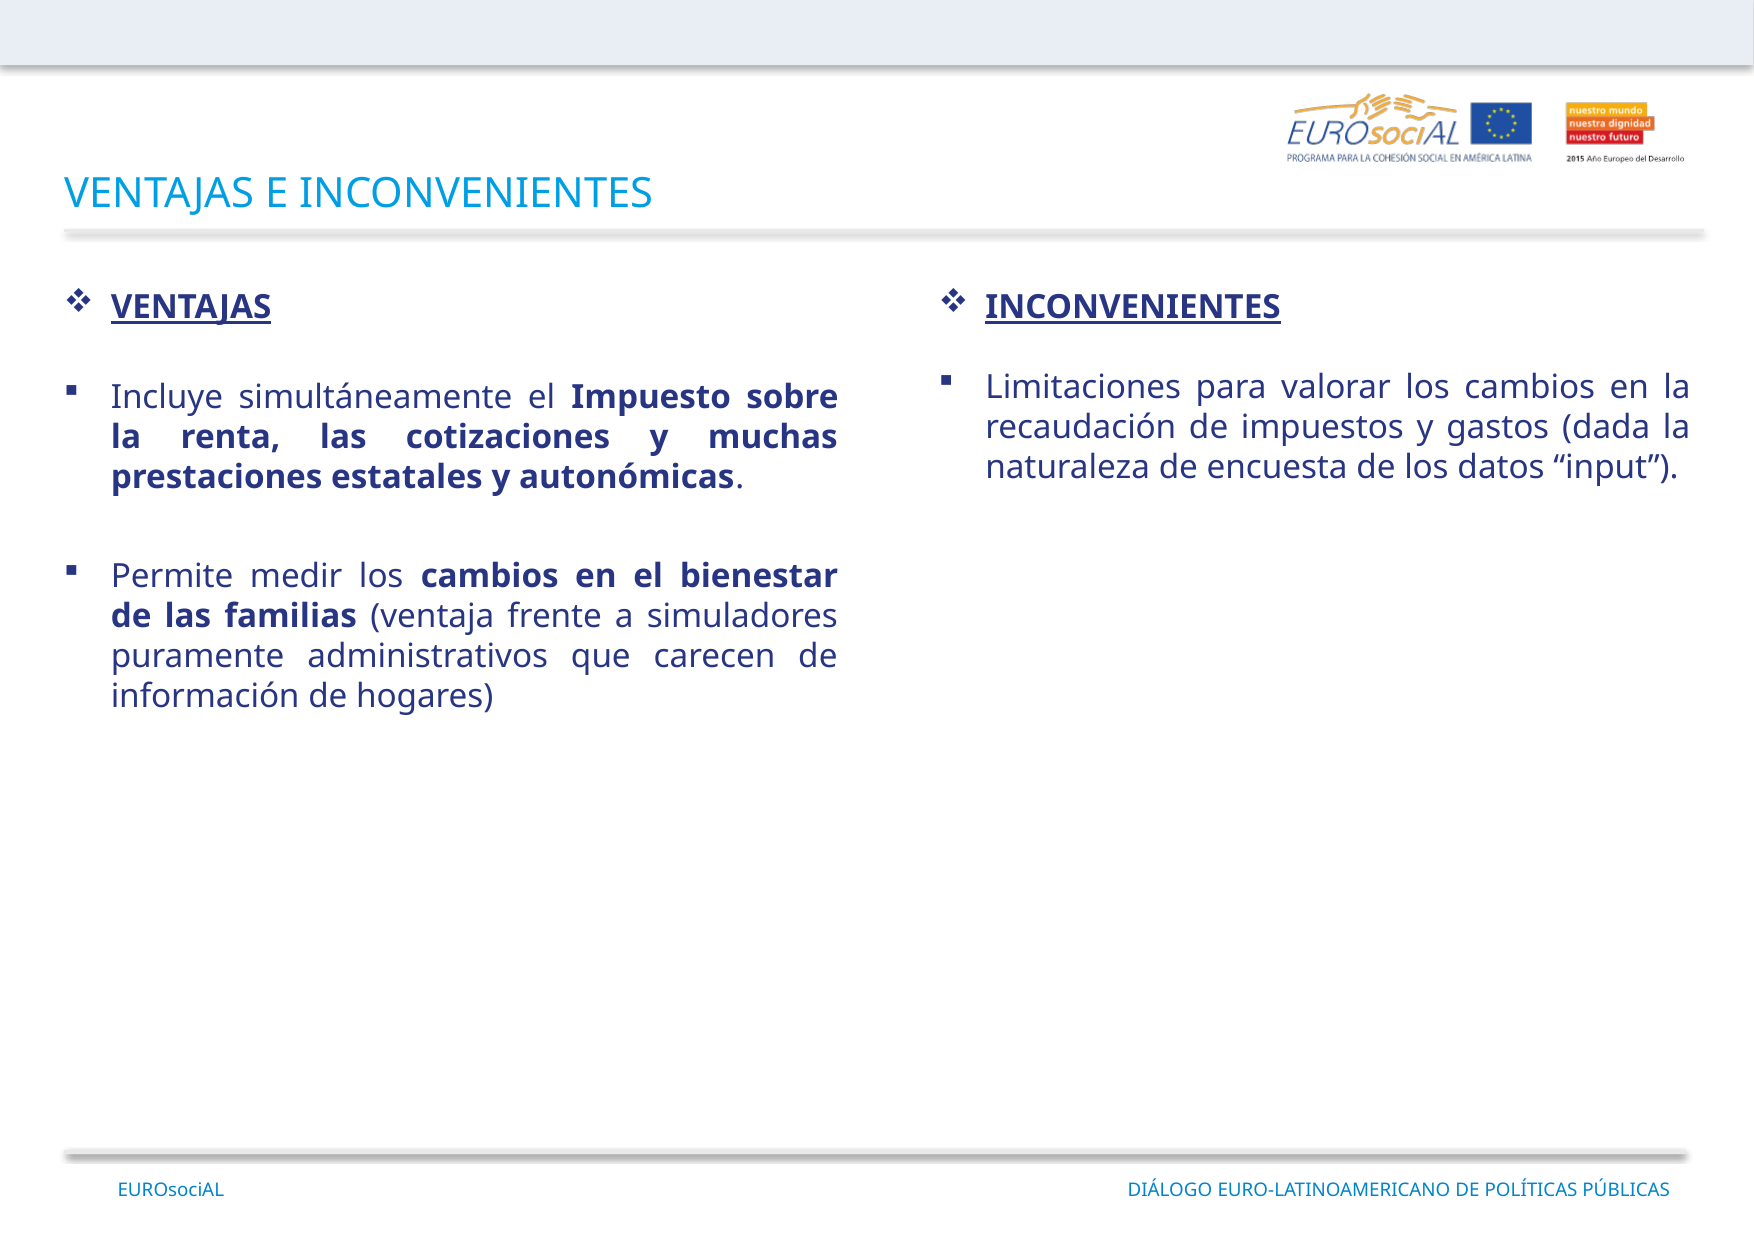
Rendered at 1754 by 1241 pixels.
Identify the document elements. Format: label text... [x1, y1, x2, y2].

picture [1278, 88, 1692, 173]
text_box VENTAJAS Incluye simultáneamente el Impuesto sobre la renta, las cotizaciones y muchas prestaciones estatales y autonómicas. Permite medir los cambios en el bienestar de las familias (ventaja frente a simuladores puramente administrativos que carecen de información de hogares) [64, 265, 839, 1140]
text_box INCONVENIENTES Limitaciones para valorar los cambios en la recaudación de impuestos y gastos (dada la naturaleza de encuesta de los datos “input”). [938, 265, 1692, 1140]
text_box VENTAJAS E INCONVENIENTES [49, 158, 1628, 233]
